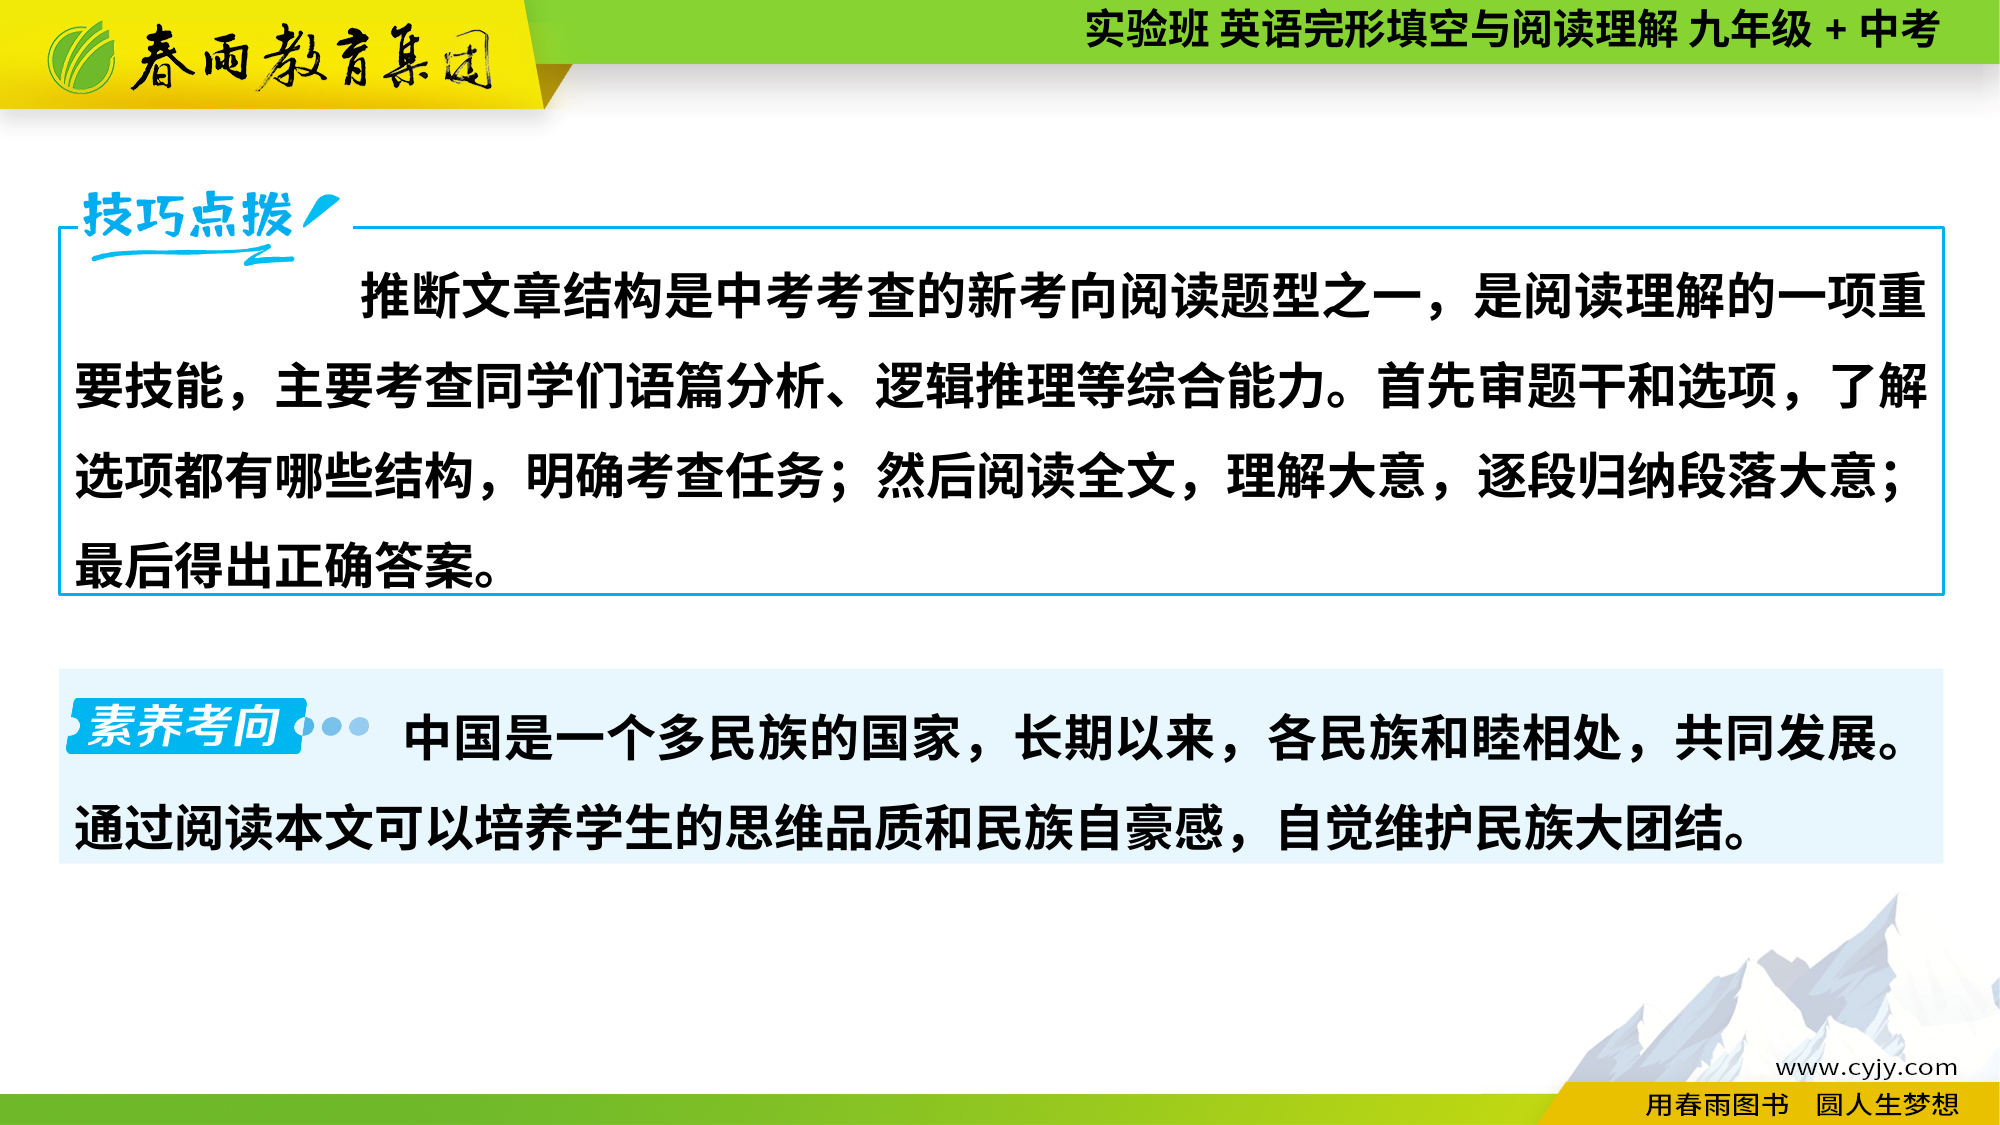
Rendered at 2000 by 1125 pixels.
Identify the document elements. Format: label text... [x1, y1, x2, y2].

text_box 中国是一个多民族的国家，长期以来，各民族和睦相处，共同发展。通过阅读本文可以培养学生的思维品质和民族自豪感，自觉维护民族大团结。 [59, 668, 1944, 864]
picture [0, 0, 2000, 1125]
list 推断文章结构是中考考查的新考向阅读题型之一，是阅读理解的一项重要技能，主要考查同学们语篇分析、逻辑推理等综合能力。首先审题干和选项，了解选项都有哪些结构，明确考查任务；然后阅读全文，理解大意，逐段归纳段落大意；最后得出正确答案。 [59, 227, 1944, 595]
